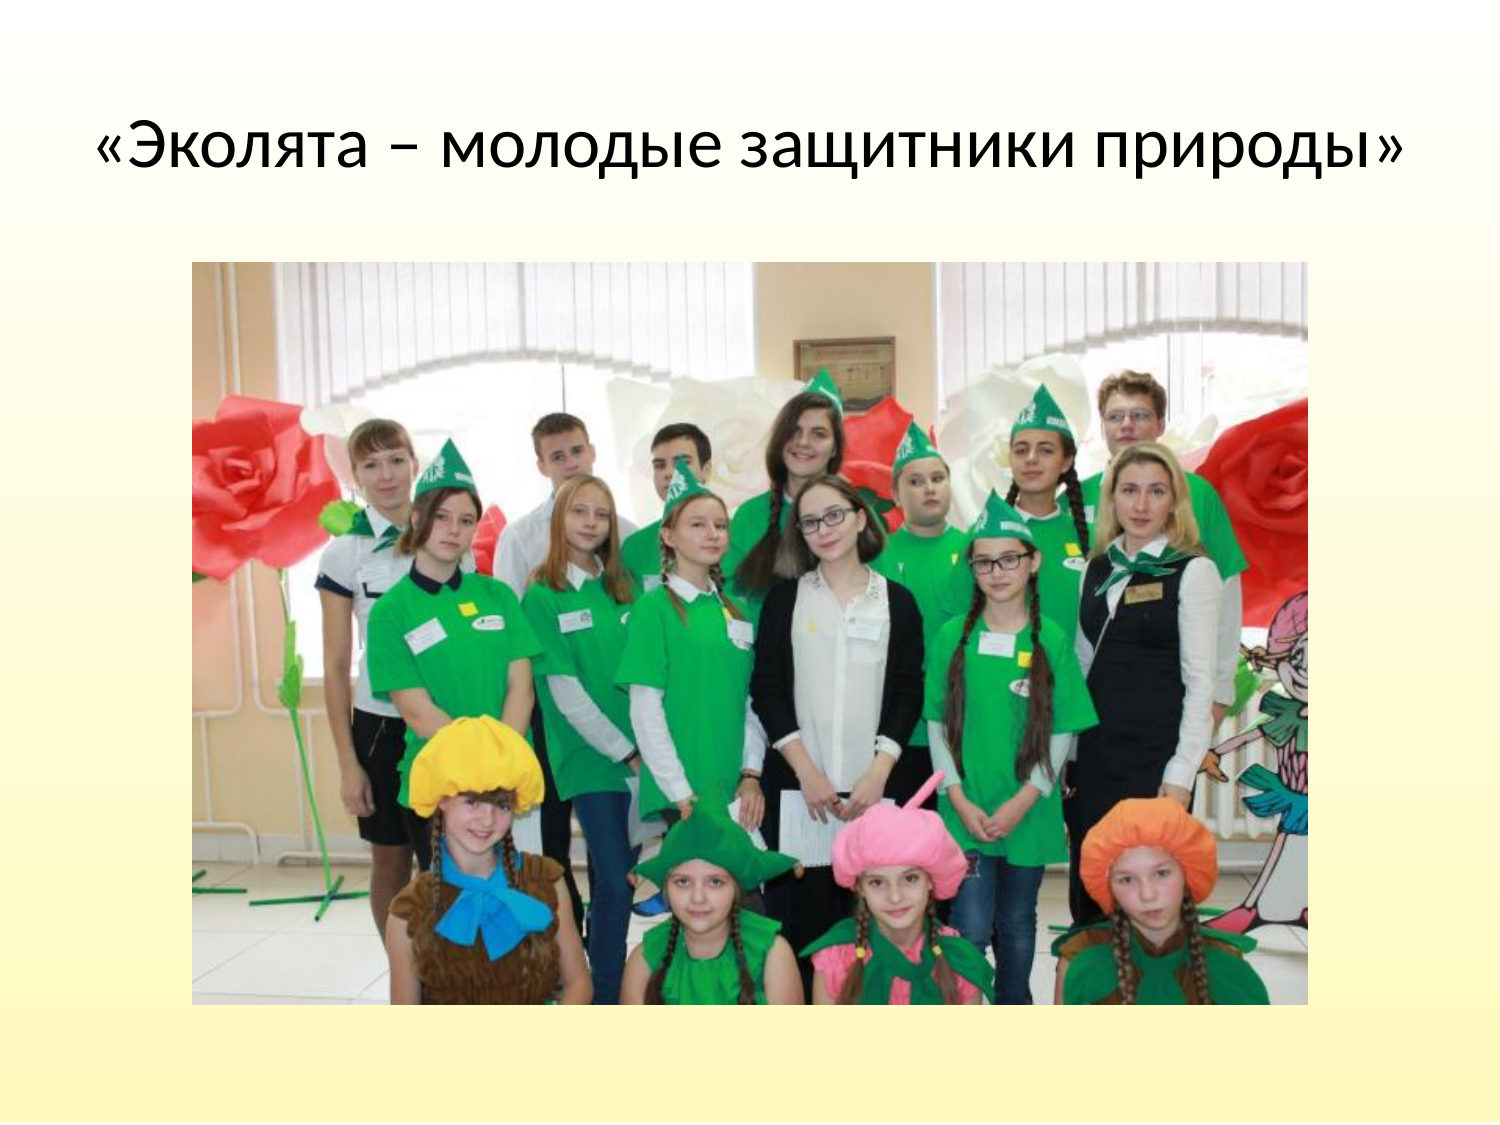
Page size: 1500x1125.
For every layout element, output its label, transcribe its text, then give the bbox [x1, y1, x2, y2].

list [192, 262, 1308, 1006]
title «Эколята – молодые защитники природы» [75, 45, 1425, 233]
text_box [0, 0, 1500, 1122]
